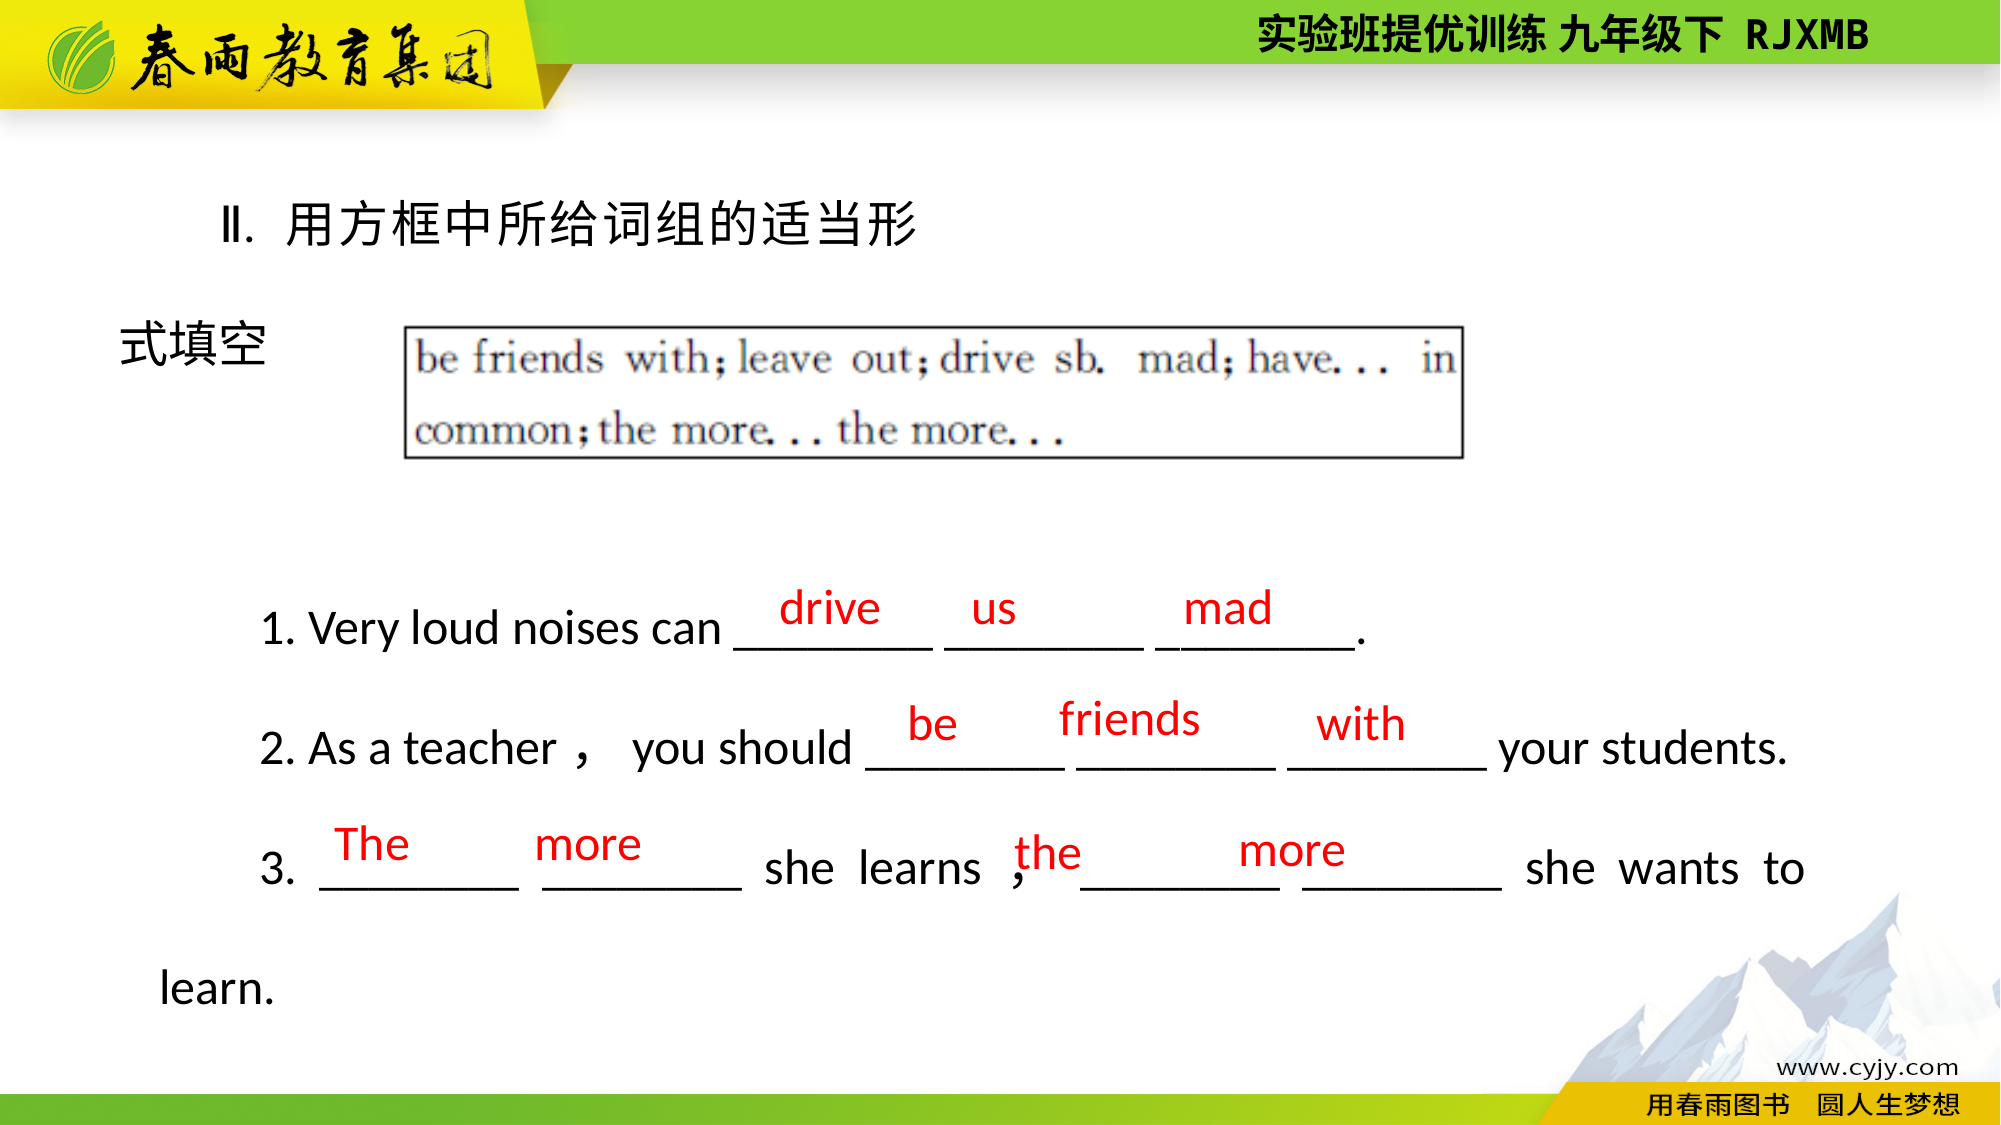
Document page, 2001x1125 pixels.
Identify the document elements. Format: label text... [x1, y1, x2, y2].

text_box more [519, 803, 658, 879]
picture [0, 0, 2001, 1125]
text_box with [1301, 682, 1422, 758]
text_box Ⅱ. 用方框中所给词组的适当形式填空 [104, 125, 933, 261]
text_box more [1223, 808, 1362, 884]
text_box drive [764, 566, 897, 642]
text_box The [319, 803, 437, 879]
text_box 1. Very loud noises can ________ ________ ________. 2. As a teacher，you should ________ ________ ________ your students. 3. ________ ________ she learns，________ ________ she wants to learn. [144, 526, 1822, 1022]
text_box the [1000, 812, 1099, 887]
text_box friends [1045, 678, 1228, 753]
text_box mad [1168, 566, 1289, 642]
text_box be [892, 682, 974, 758]
text_box us [956, 566, 1044, 642]
